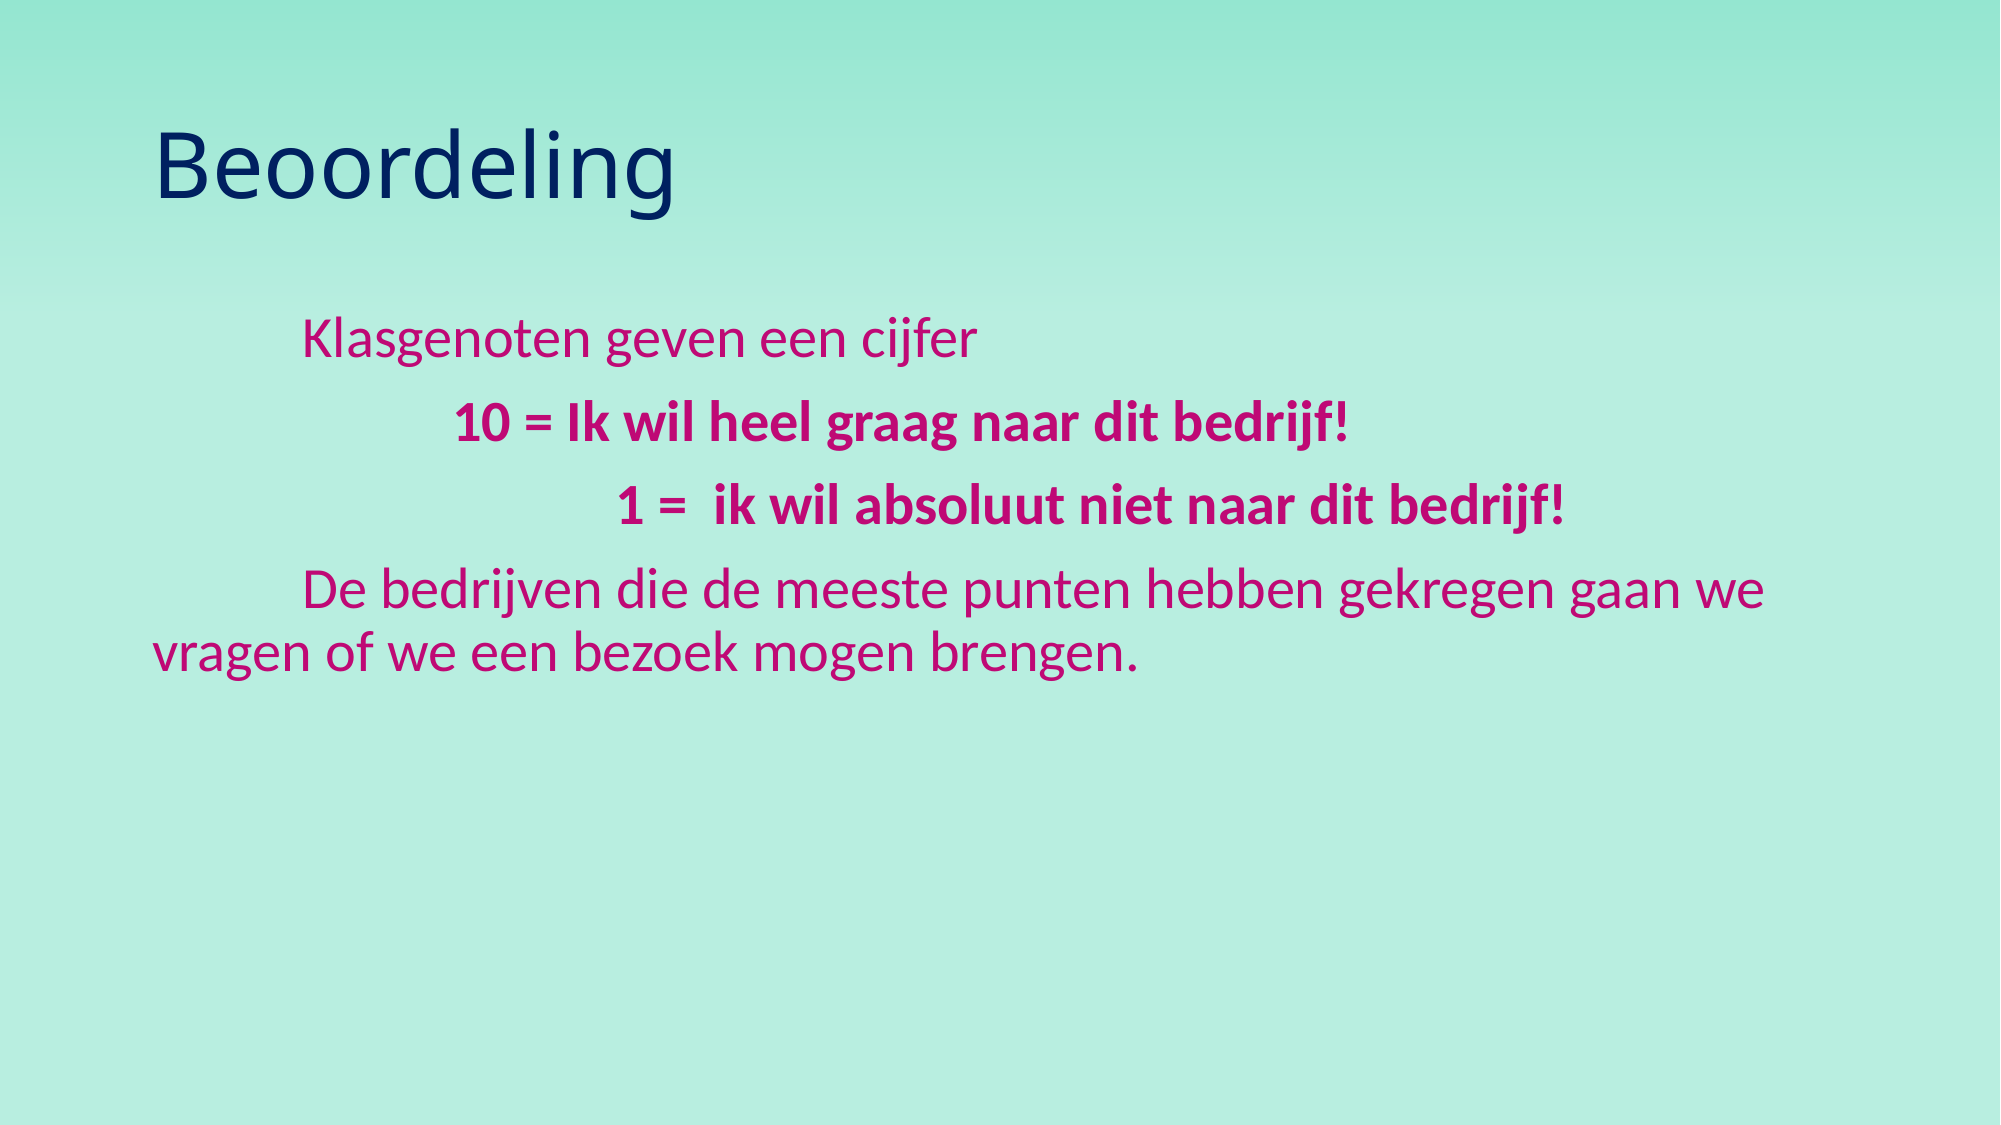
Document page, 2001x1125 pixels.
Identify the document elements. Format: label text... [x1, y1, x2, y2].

list Klasgenoten geven een cijfer 10 = Ik wil heel graag naar dit bedrijf! 1 = ik wil absoluut niet naar dit bedrijf! De bedrijven die de meeste punten hebben gekregen gaan we vragen of we een bezoek mogen brengen. [137, 299, 1863, 1014]
title Beoordeling [137, 59, 1863, 278]
